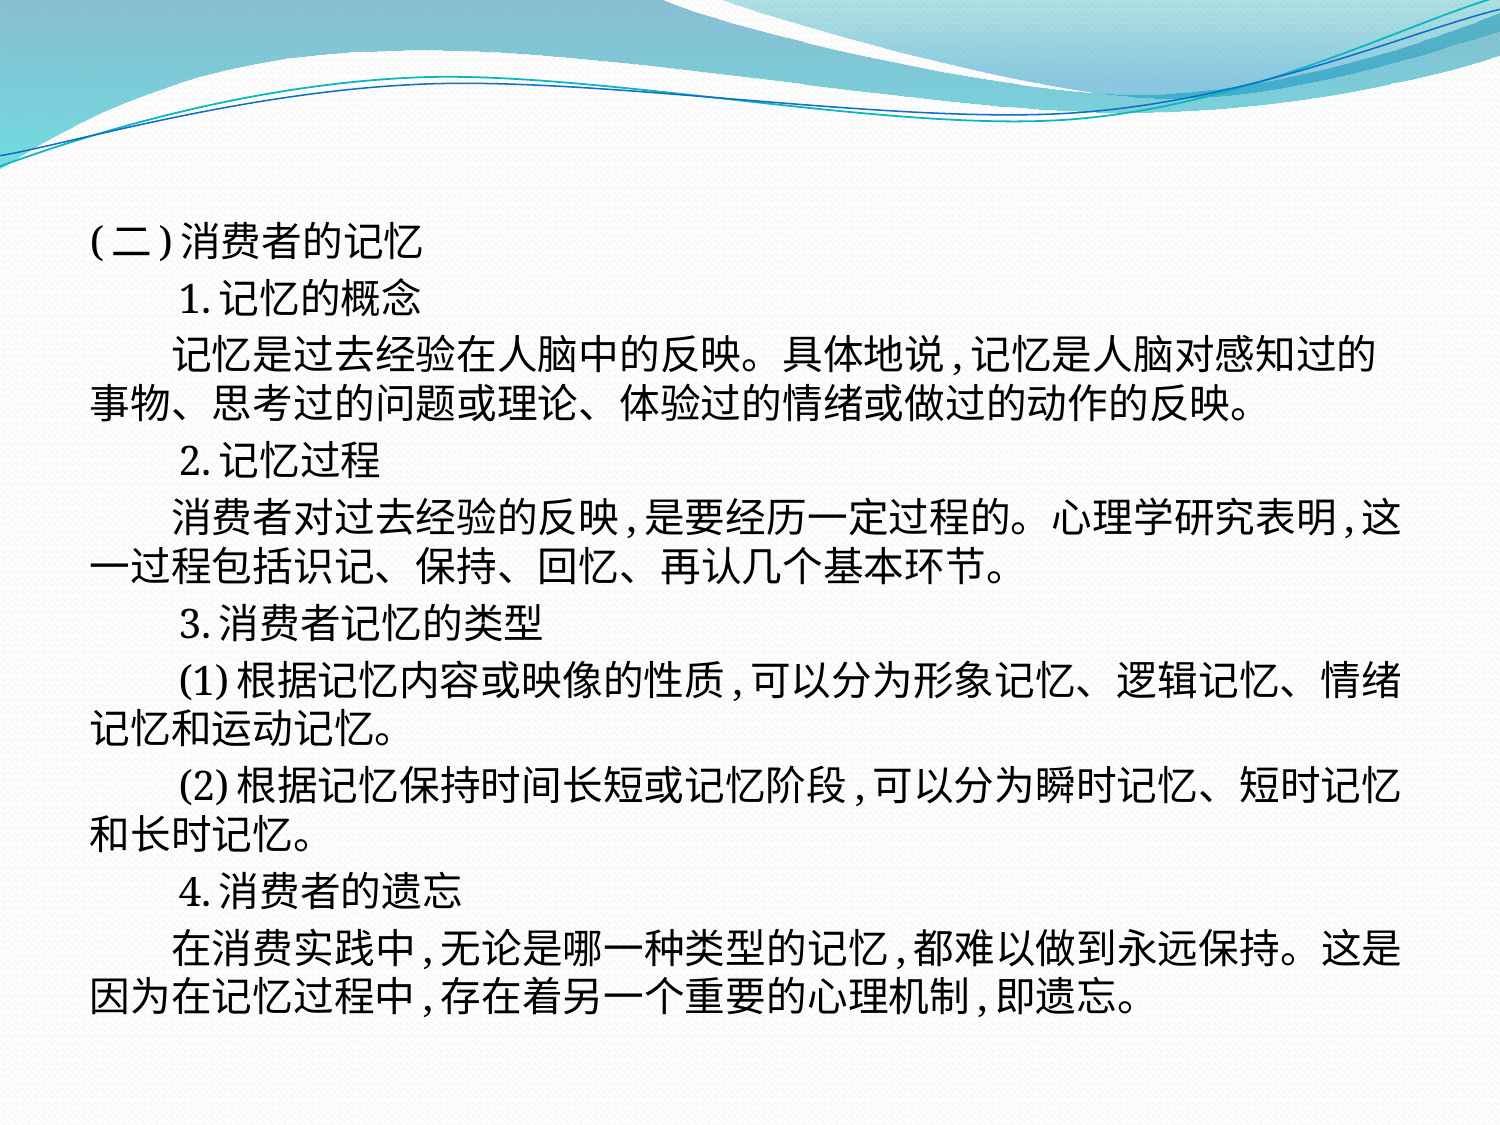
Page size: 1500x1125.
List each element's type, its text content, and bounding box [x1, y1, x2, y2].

list (二)消费者的记忆 1.记忆的概念 记忆是过去经验在人脑中的反映。具体地说,记忆是人脑对感知过的事物、思考过的问题或理论、体验过的情绪或做过的动作的反映。 2.记忆过程 消费者对过去经验的反映,是要经历一定过程的。心理学研究表明,这一过程包括识记、保持、回忆、再认几个基本环节。 3.消费者记忆的类型 (1)根据记忆内容或映像的性质,可以分为形象记忆、逻辑记忆、情绪记忆和运动记忆。 (2)根据记忆保持时间长短或记忆阶段,可以分为瞬时记忆、短时记忆和长时记忆。 4.消费者的遗忘 在消费实践中,无论是哪一种类型的记忆,都难以做到永远保持。这是因为在记忆过程中,存在着另一个重要的心理机制,即遗忘。 [75, 208, 1425, 1038]
